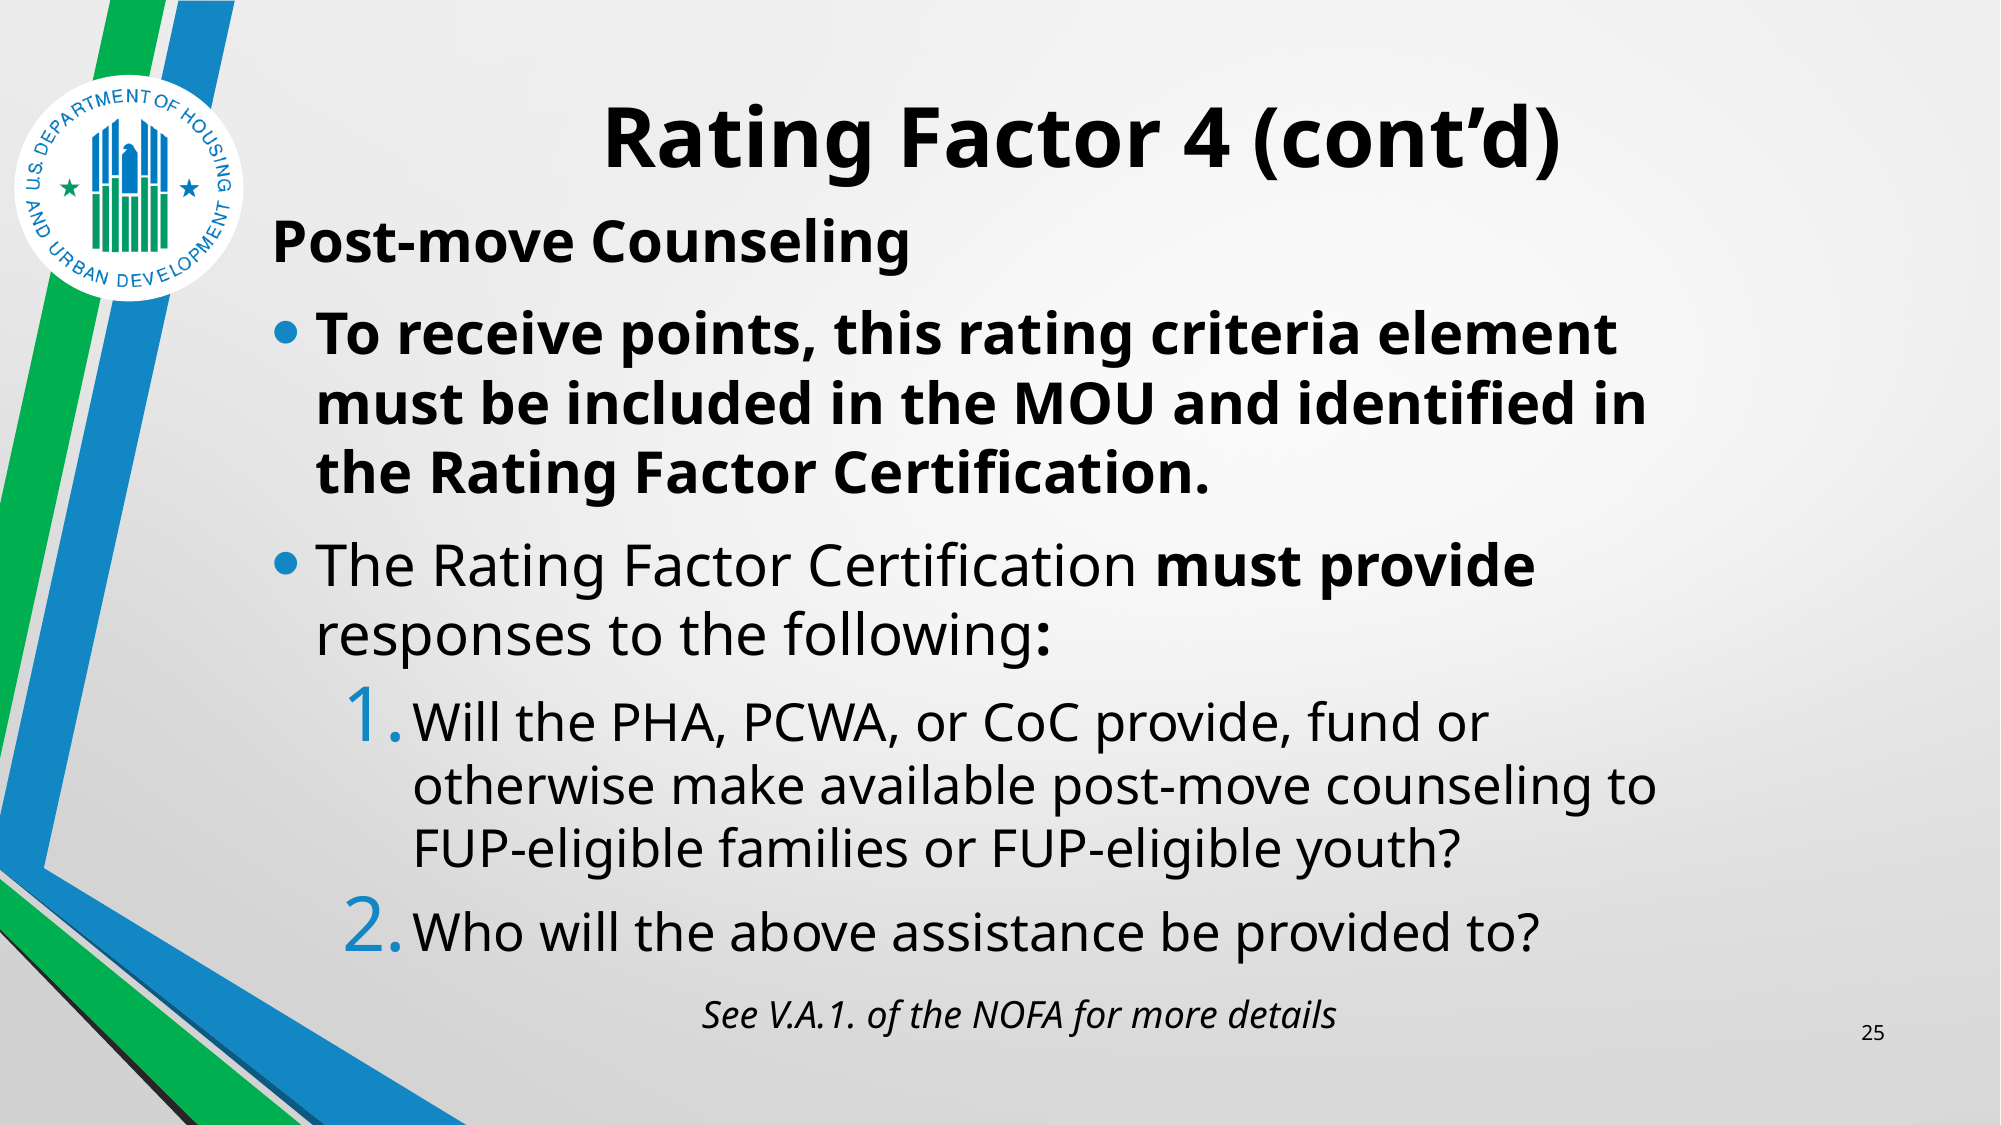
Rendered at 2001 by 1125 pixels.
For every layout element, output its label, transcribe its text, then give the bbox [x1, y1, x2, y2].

title Rating Factor 4 (cont’d) [239, 27, 1925, 241]
list Post-move Counseling To receive points, this rating criteria element must be included in the MOU and identified in the Rating Factor Certification. The Rating Factor Certification must provide responses to the following: Will the PHA, PCWA, or CoC provide, fund or otherwise make available post-move counseling to FUP-eligible families or FUP-eligible youth? Who will the above assistance be provided to? [256, 197, 1725, 984]
picture [26, 89, 231, 287]
slide_number 25 [1809, 1003, 1900, 1064]
text_box See V.A.1. of the NOFA for more details [687, 983, 1353, 1044]
